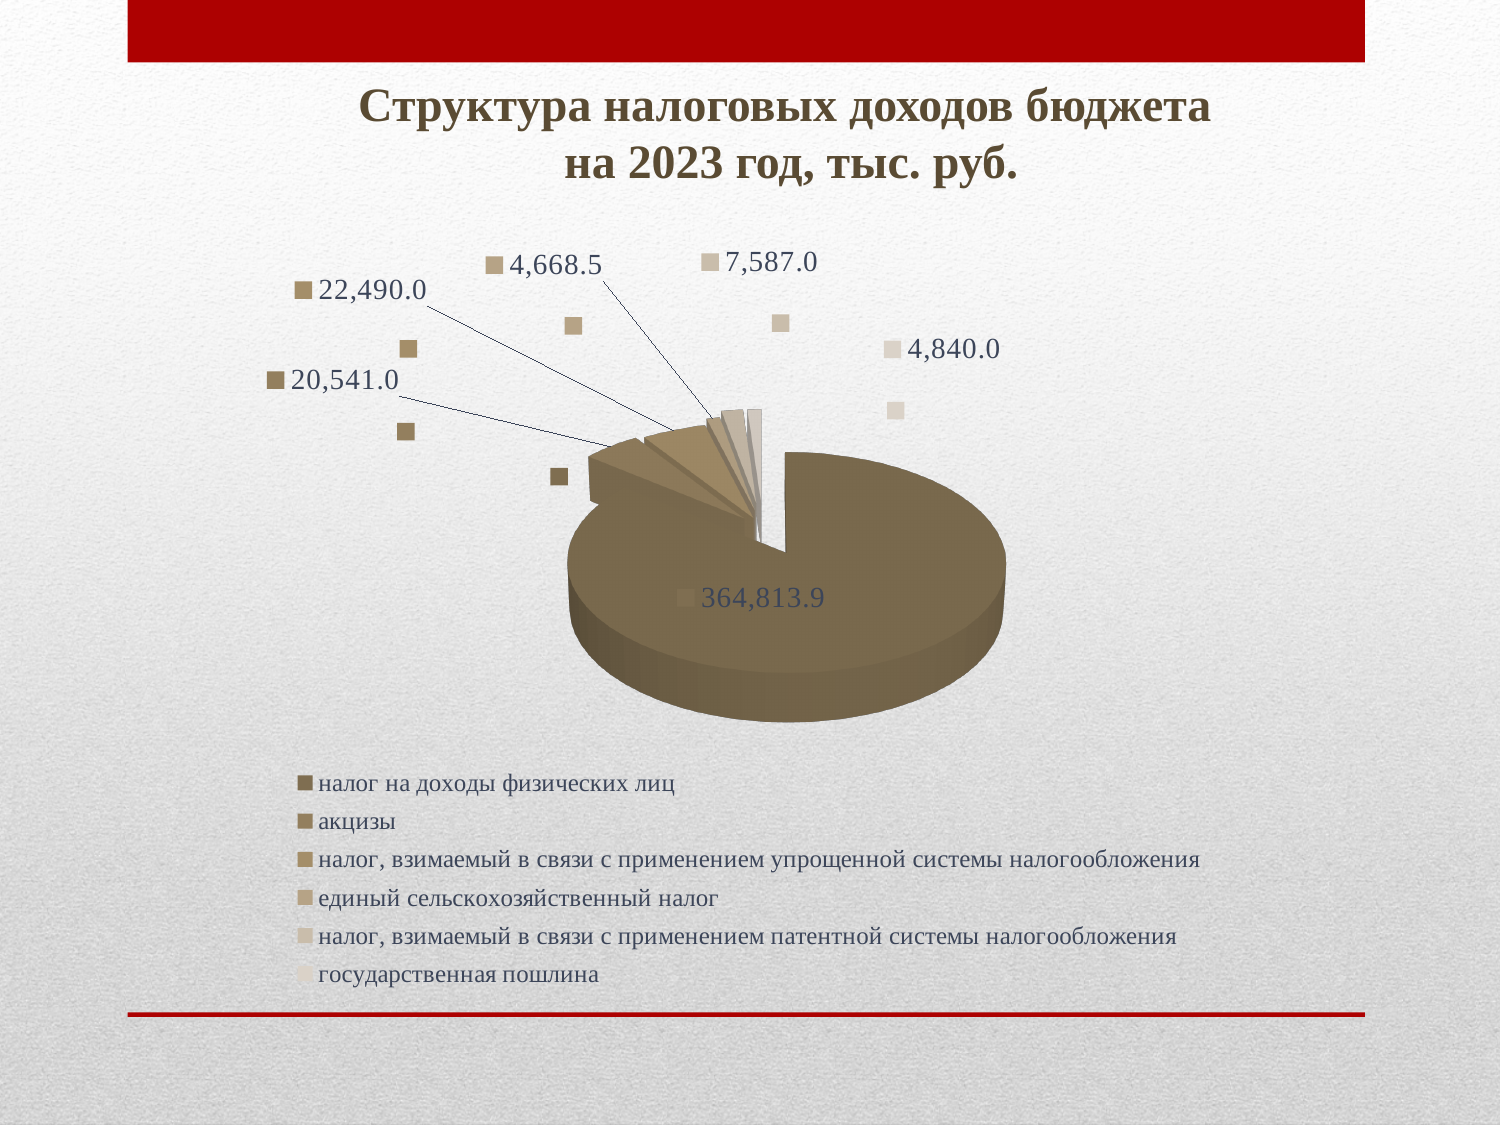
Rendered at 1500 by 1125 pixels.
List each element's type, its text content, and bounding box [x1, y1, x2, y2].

chart [35, 113, 1496, 1095]
text_box Структура налоговых доходов бюджета на 2023 год, тыс. руб. [100, 66, 1483, 196]
